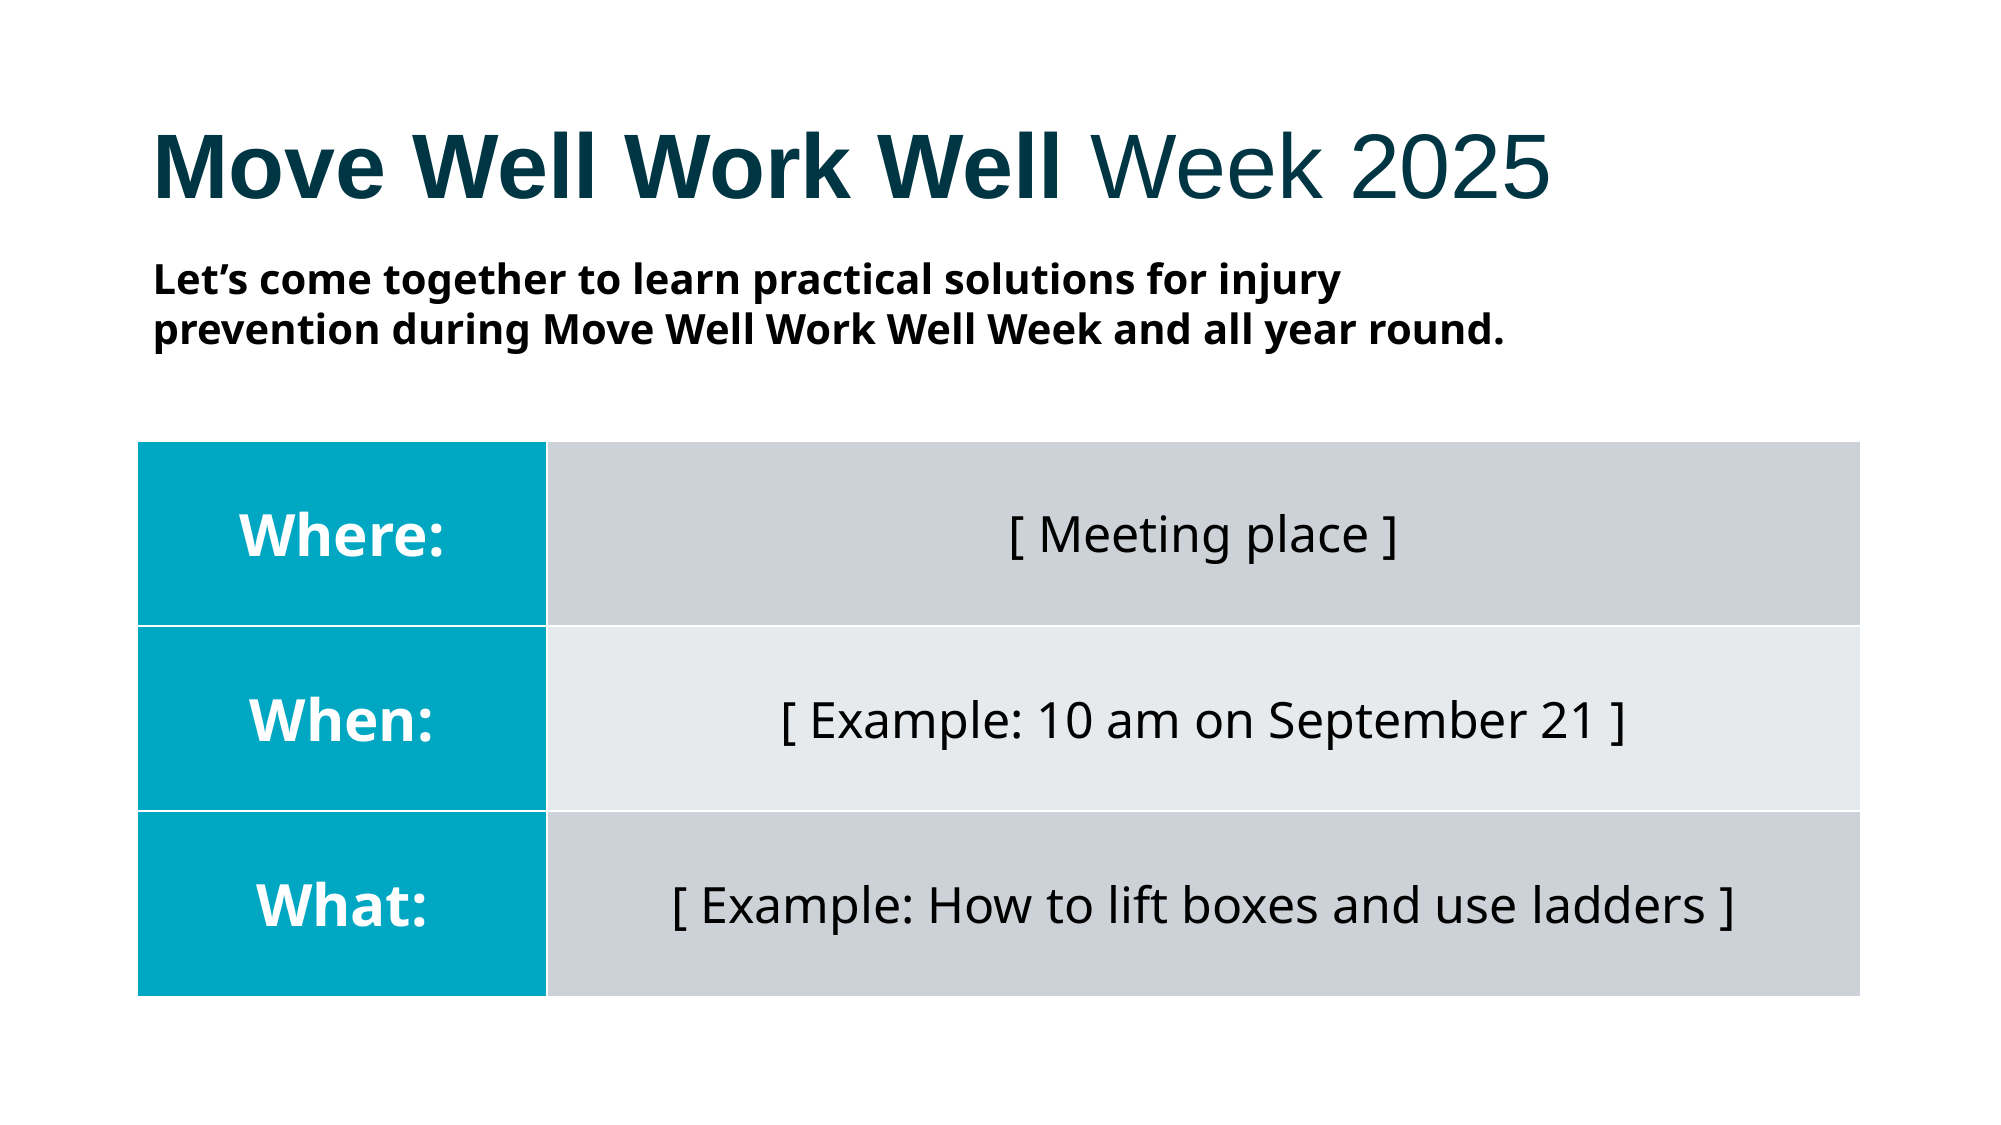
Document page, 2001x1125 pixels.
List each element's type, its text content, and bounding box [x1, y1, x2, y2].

table_cell [ Example: How to lift boxes and use ladders ] [548, 812, 1860, 996]
text_box Let’s come together to learn practical solutions for injury prevention during Move Well Work Well Week and all year round. [137, 245, 1575, 361]
table_cell [ Example: 10 am on September 21 ] [548, 627, 1860, 810]
table_cell When: [138, 738, 546, 810]
table_cell What: [138, 812, 546, 996]
title Move Well Work Well Week 2025 [137, 59, 1863, 278]
text_box [137, 361, 816, 738]
table_header [ Meeting place ] [816, 442, 1860, 625]
